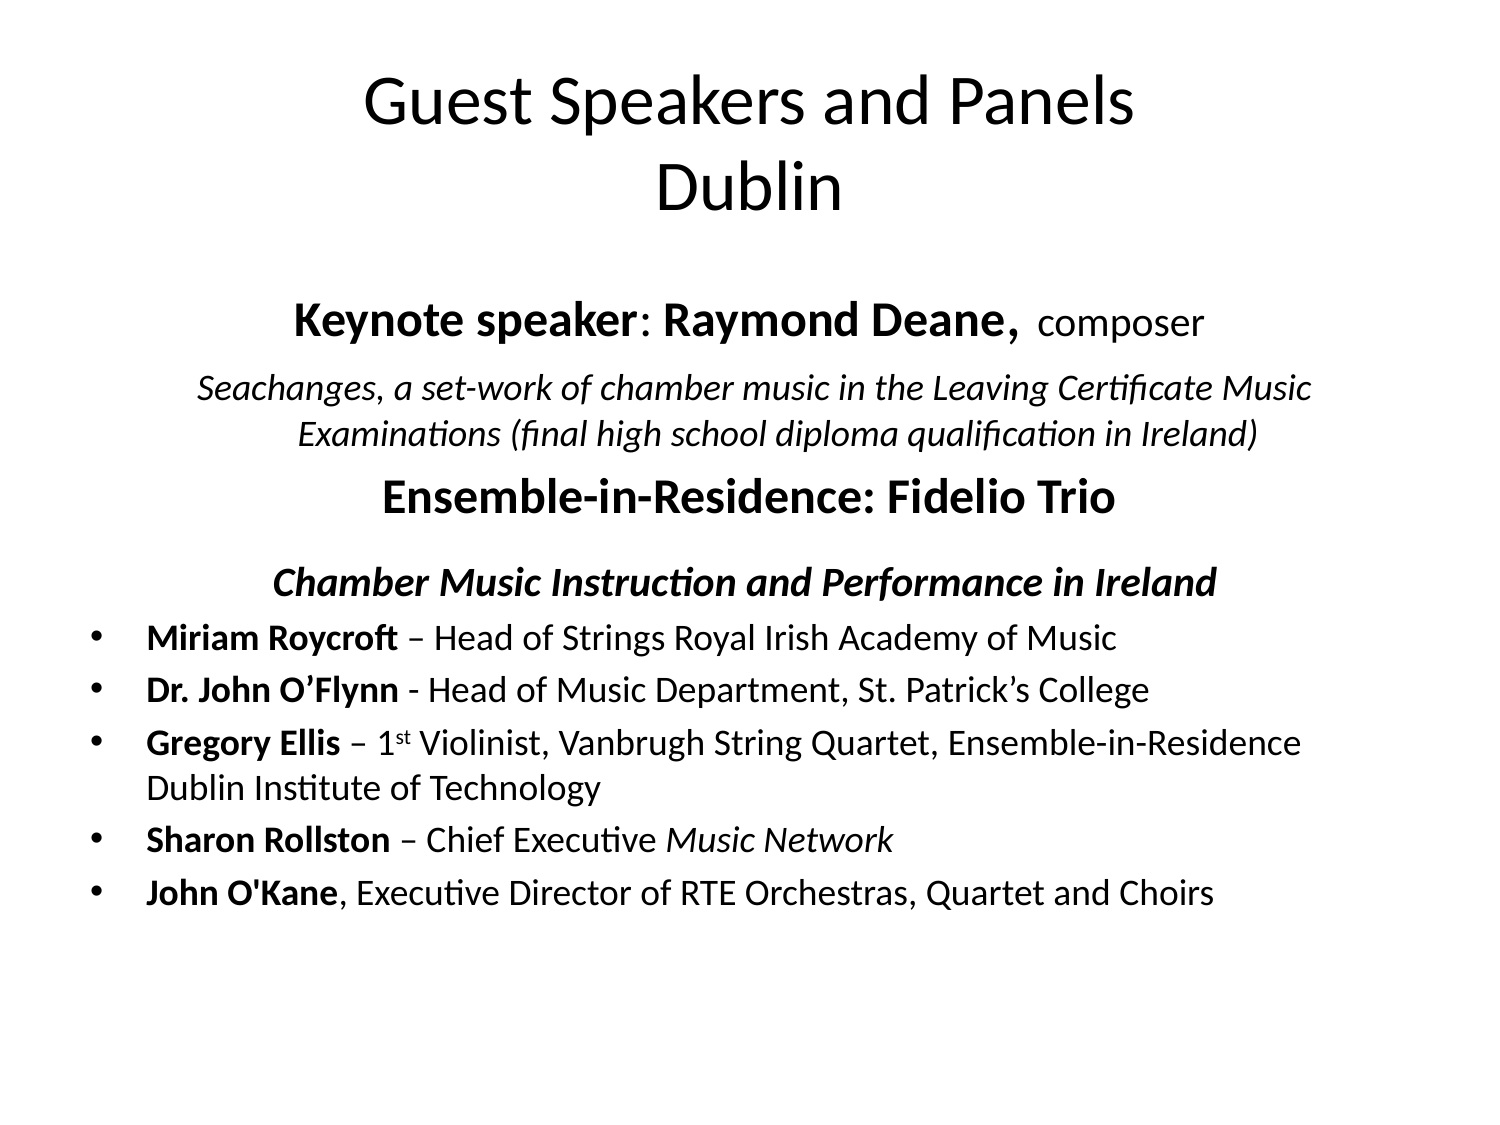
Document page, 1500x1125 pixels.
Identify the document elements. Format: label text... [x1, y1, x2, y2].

title Guest Speakers and Panels Dublin [75, 45, 1425, 233]
list Keynote speaker: Raymond Deane, composer Seachanges, a set-work of chamber music in the Leaving Certificate Music Examinations (final high school diploma qualification in Ireland) Ensemble-in-Residence: Fidelio Trio Chamber Music Instruction and Performance in Ireland Miriam Roycroft – Head of Strings Royal Irish Academy of Music Dr. John O’Flynn - Head of Music Department, St. Patrick’s College Gregory Ellis – 1st Violinist, Vanbrugh String Quartet, Ensemble-in-Residence Dublin Institute of Technology Sharon Rollston – Chief Executive Music Network John O'Kane, Executive Director of RTE Orchestras, Quartet and Choirs [75, 262, 1425, 1005]
